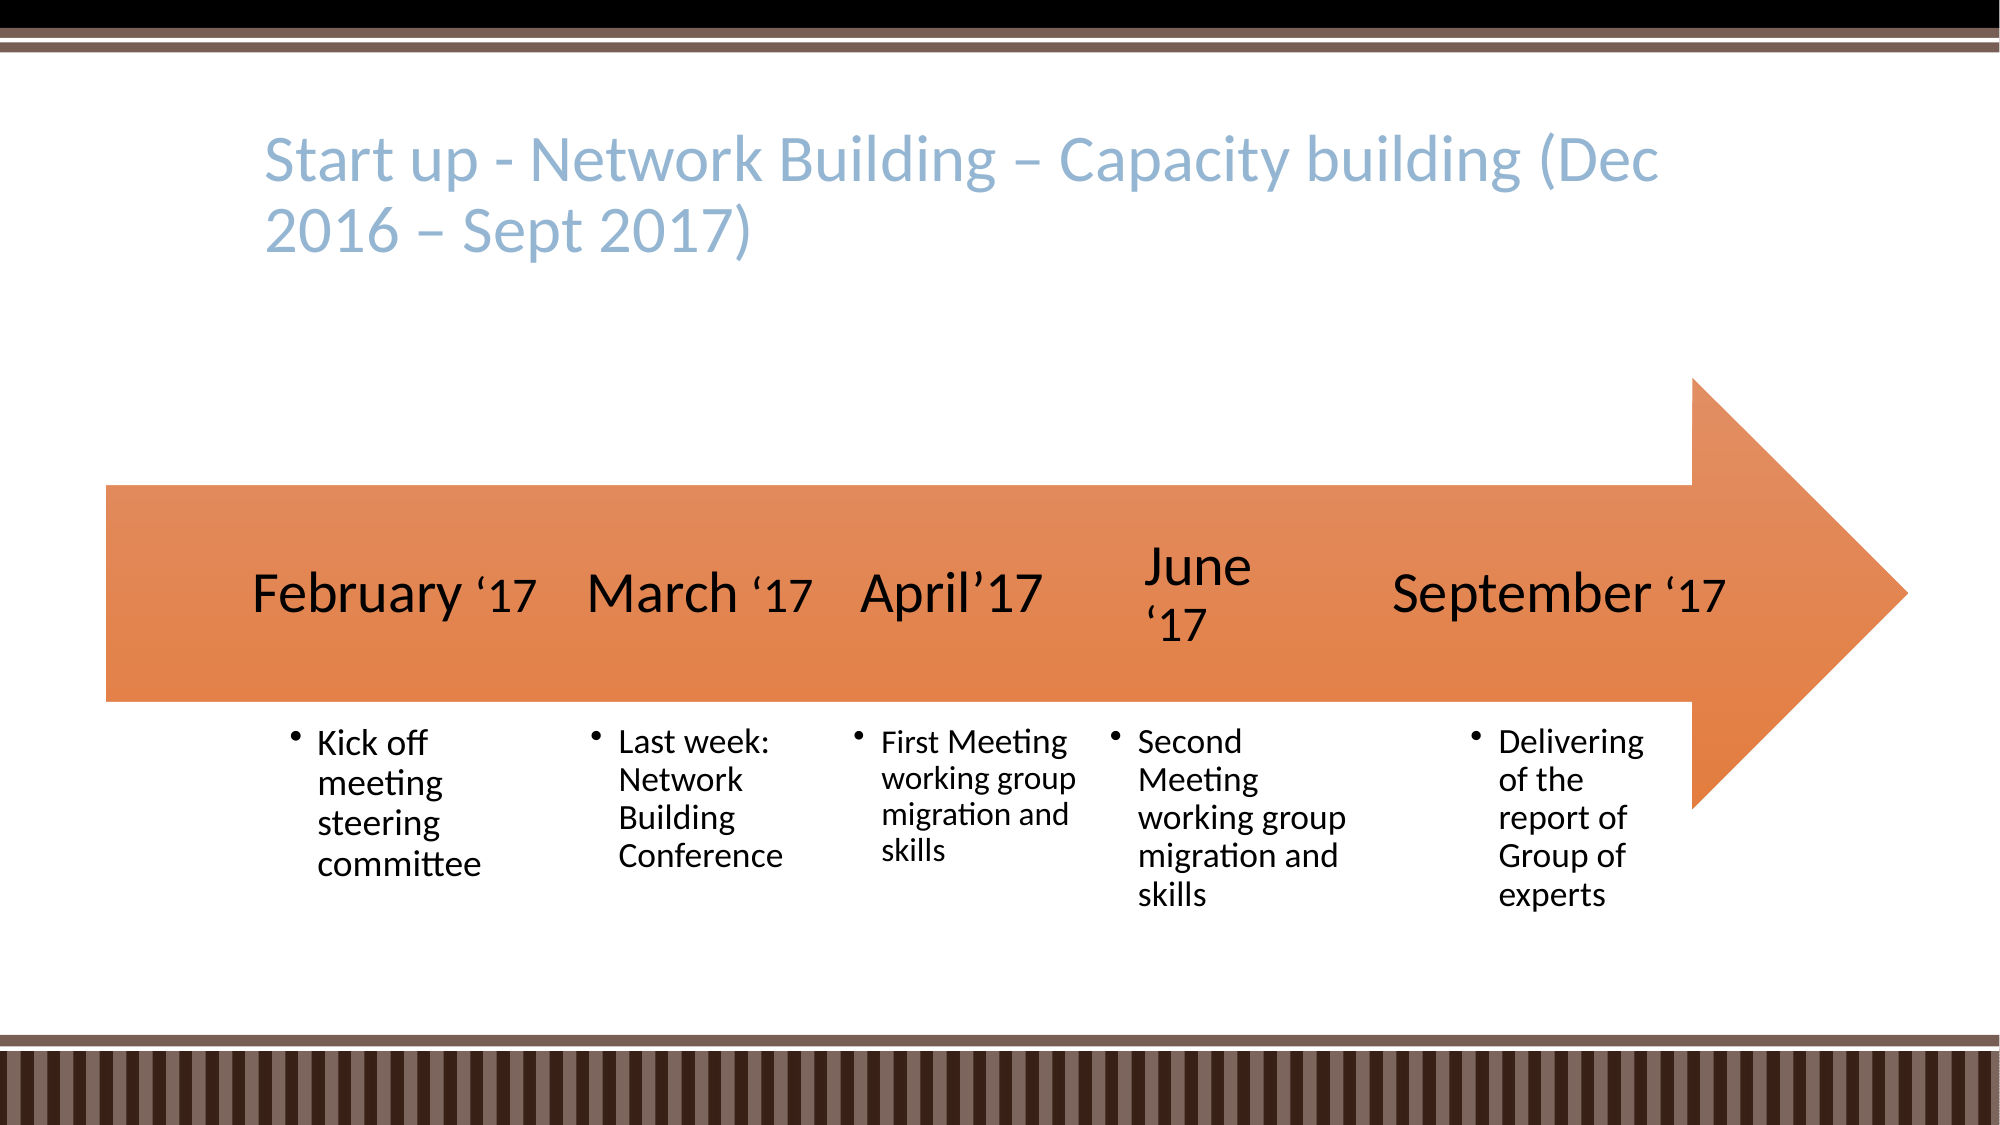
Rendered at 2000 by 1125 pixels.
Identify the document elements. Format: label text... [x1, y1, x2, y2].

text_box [106, 277, 1908, 1021]
title Start up - Network Building – Capacity building (Dec 2016 – Sept 2017) [249, 99, 1750, 275]
